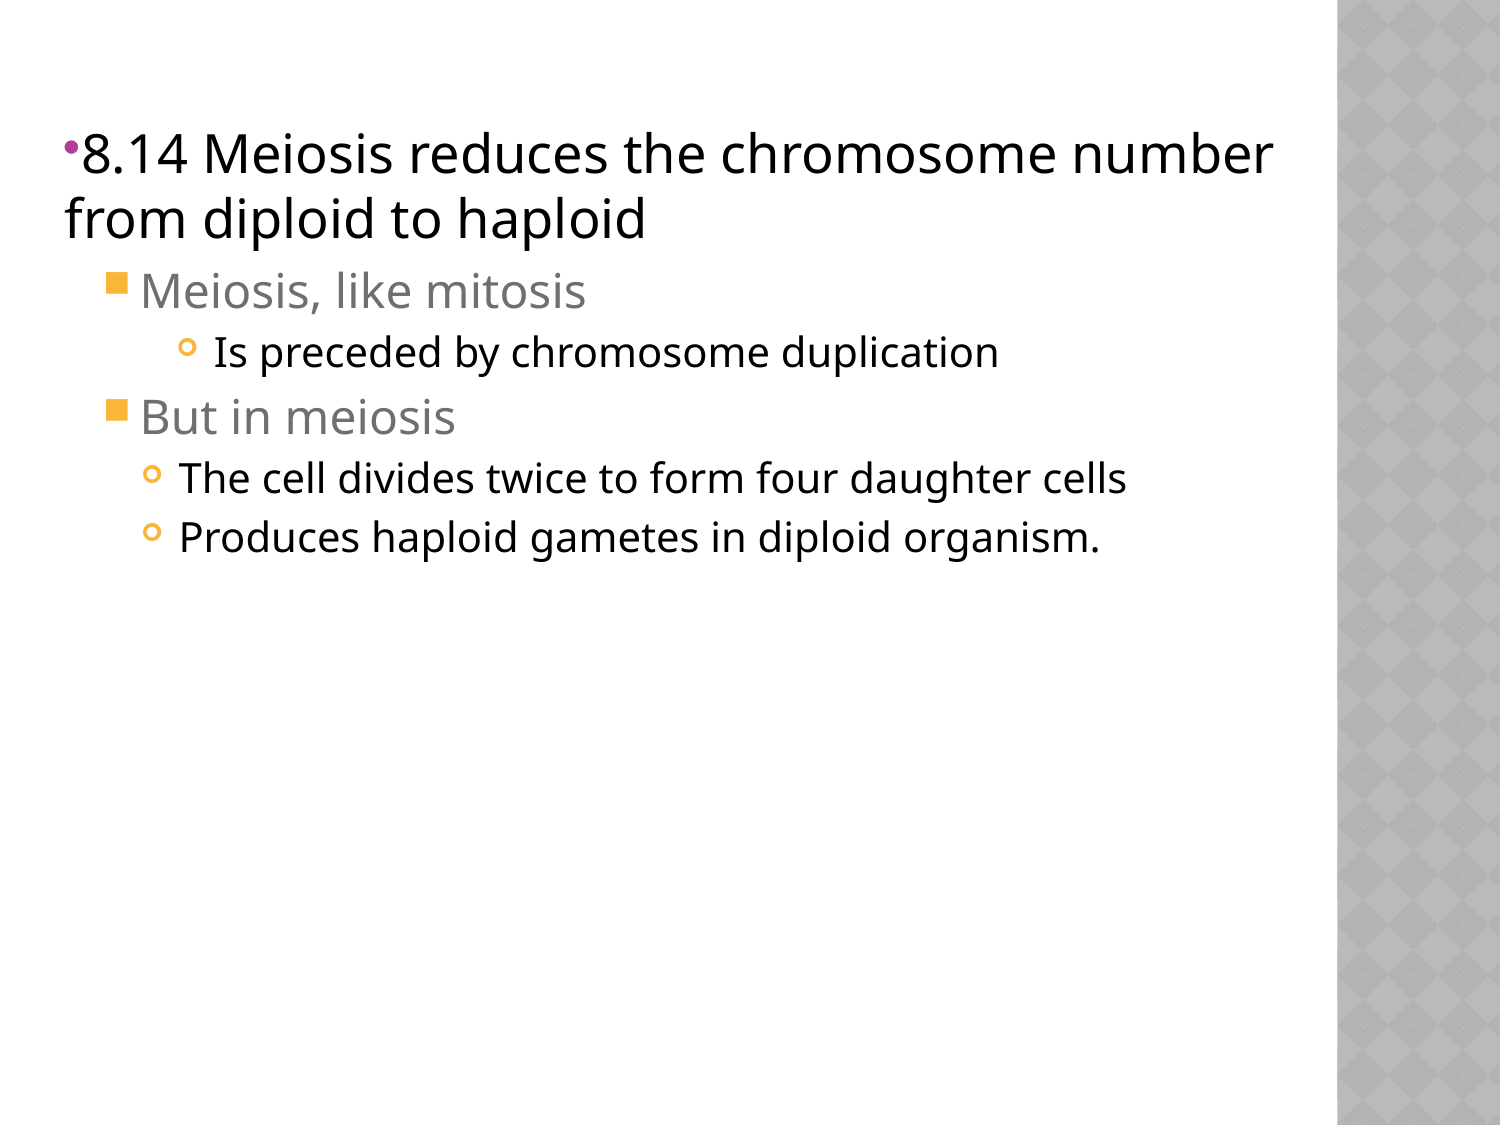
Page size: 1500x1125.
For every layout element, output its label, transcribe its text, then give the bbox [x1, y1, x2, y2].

list 8.14 Meiosis reduces the chromosome number from diploid to haploid Meiosis, like mitosis Is preceded by chromosome duplication But in meiosis The cell divides twice to form four daughter cells Produces haploid gametes in diploid organism. [50, 112, 1328, 826]
